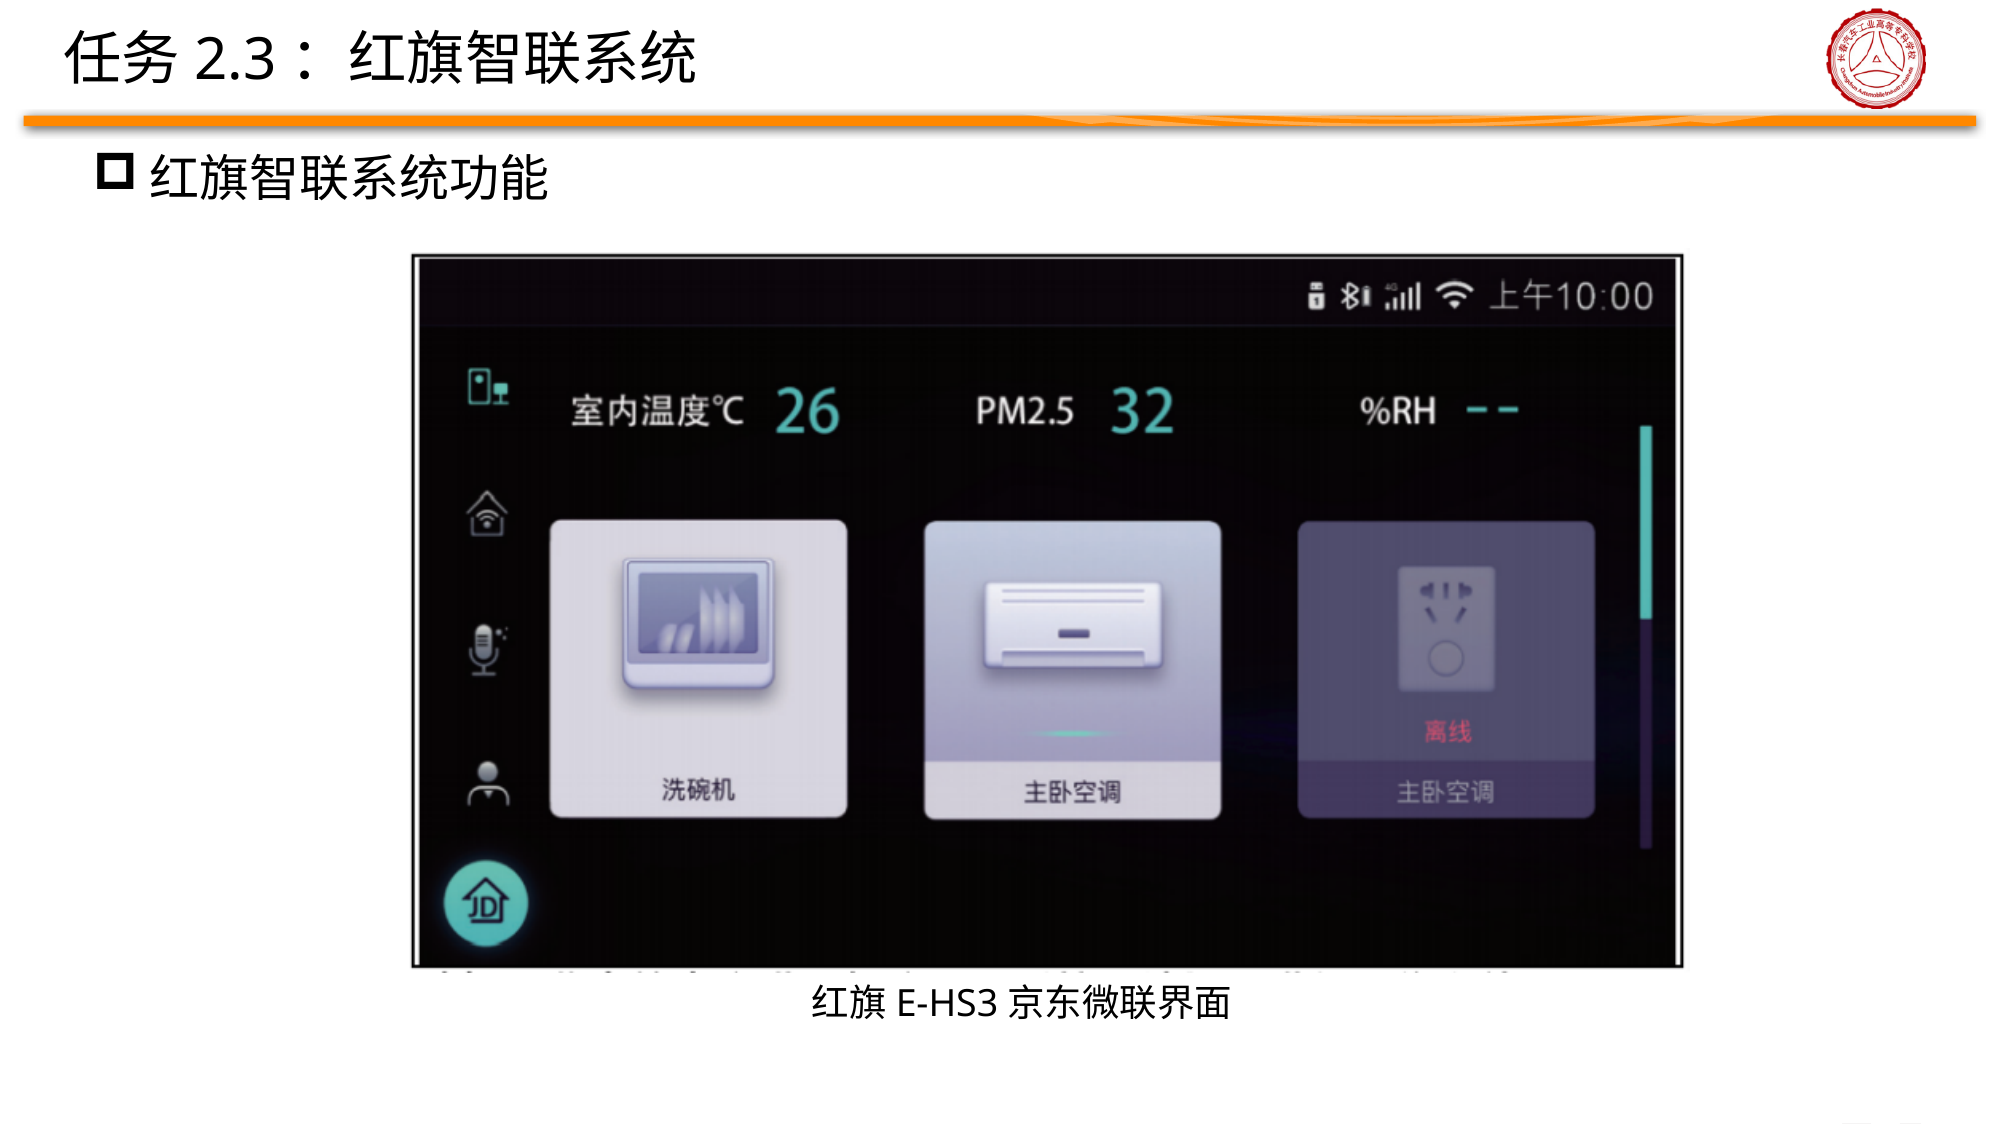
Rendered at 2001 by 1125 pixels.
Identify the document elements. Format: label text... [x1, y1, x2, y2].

title 任务2.3：红旗智联系统 [49, 21, 1557, 121]
picture [1826, 8, 1926, 109]
text_box 红旗E-HS3京东微联界面 [583, 973, 1417, 1032]
picture [404, 248, 1690, 973]
text_box 红旗智联系统功能 [78, 146, 1160, 271]
